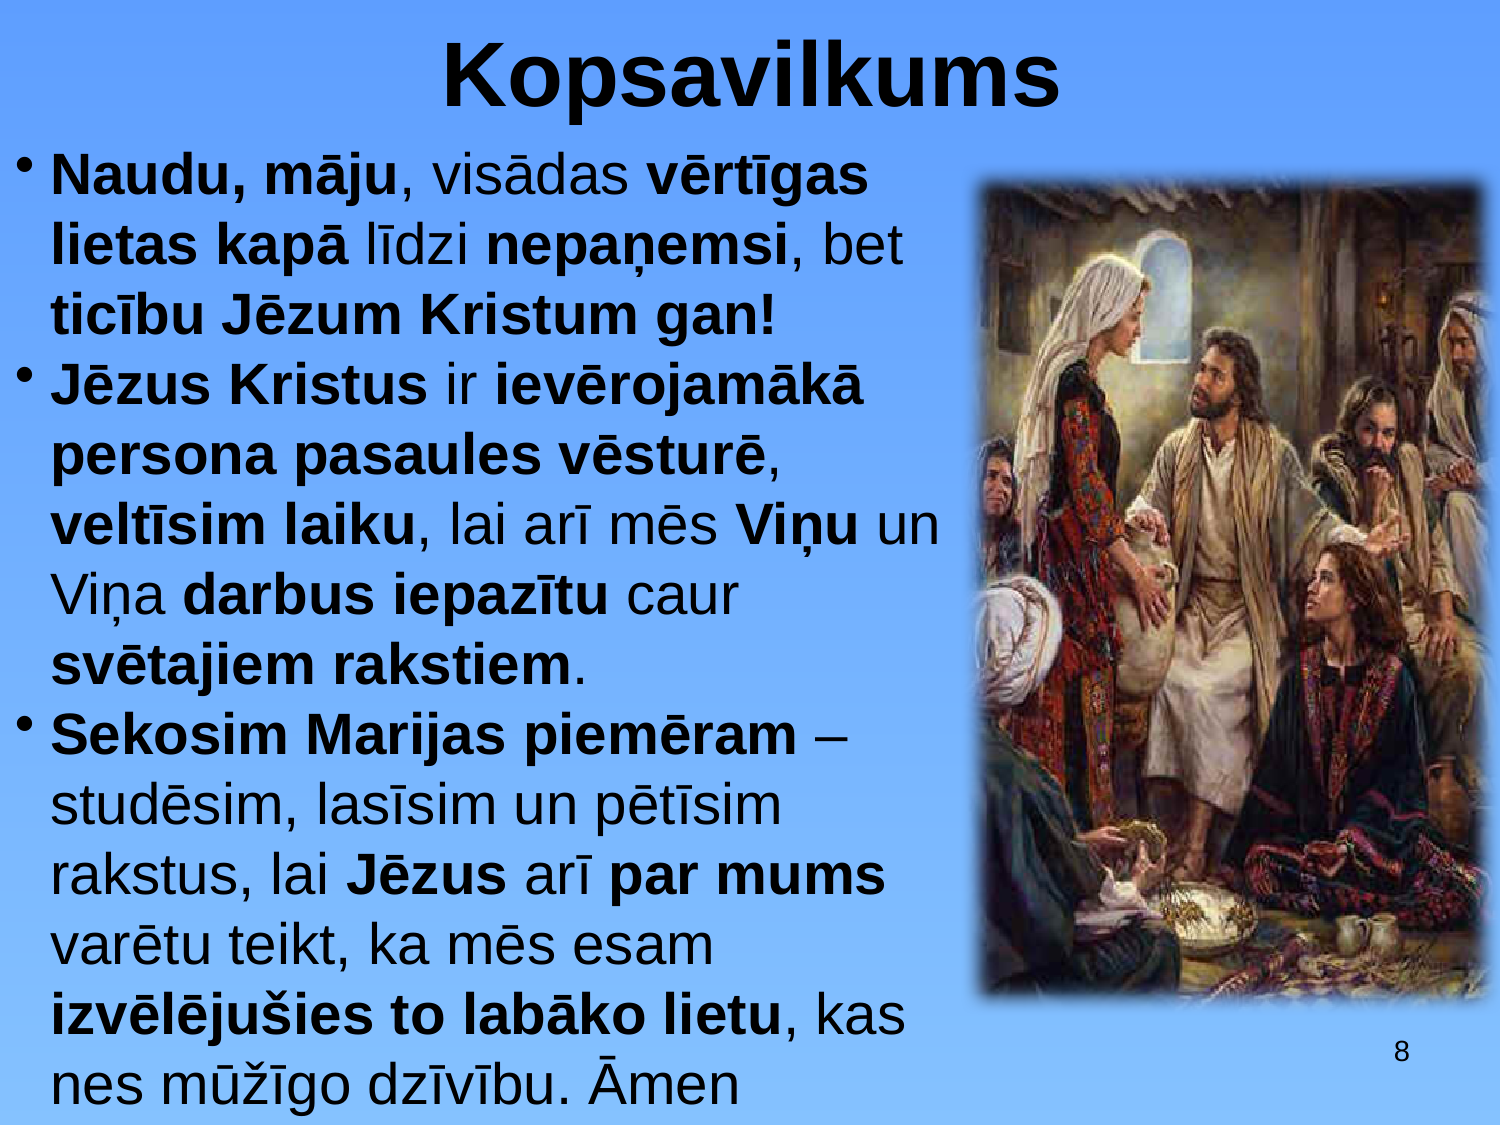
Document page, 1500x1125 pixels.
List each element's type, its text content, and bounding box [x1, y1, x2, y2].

slide_number 8 [1074, 1028, 1426, 1103]
title Kopsavilkums [76, 0, 1428, 140]
text_box Naudu, māju, visādas vērtīgas lietas kapā līdzi nepaņemsi, bet ticību Jēzum Kristum gan! Jēzus Kristus ir ievērojamākā persona pasaules vēsturē, veltīsim laiku, lai arī mēs Viņu un Viņa darbus iepazītu caur svētajiem rakstiem. Sekosim Marijas piemēram – studēsim, lasīsim un pētīsim rakstus, lai Jēzus arī par mums varētu teikt, ka mēs esam izvēlējušies to labāko lietu, kas nes mūžīgo dzīvību. Āmen [0, 128, 985, 1124]
picture [961, 163, 1500, 1020]
